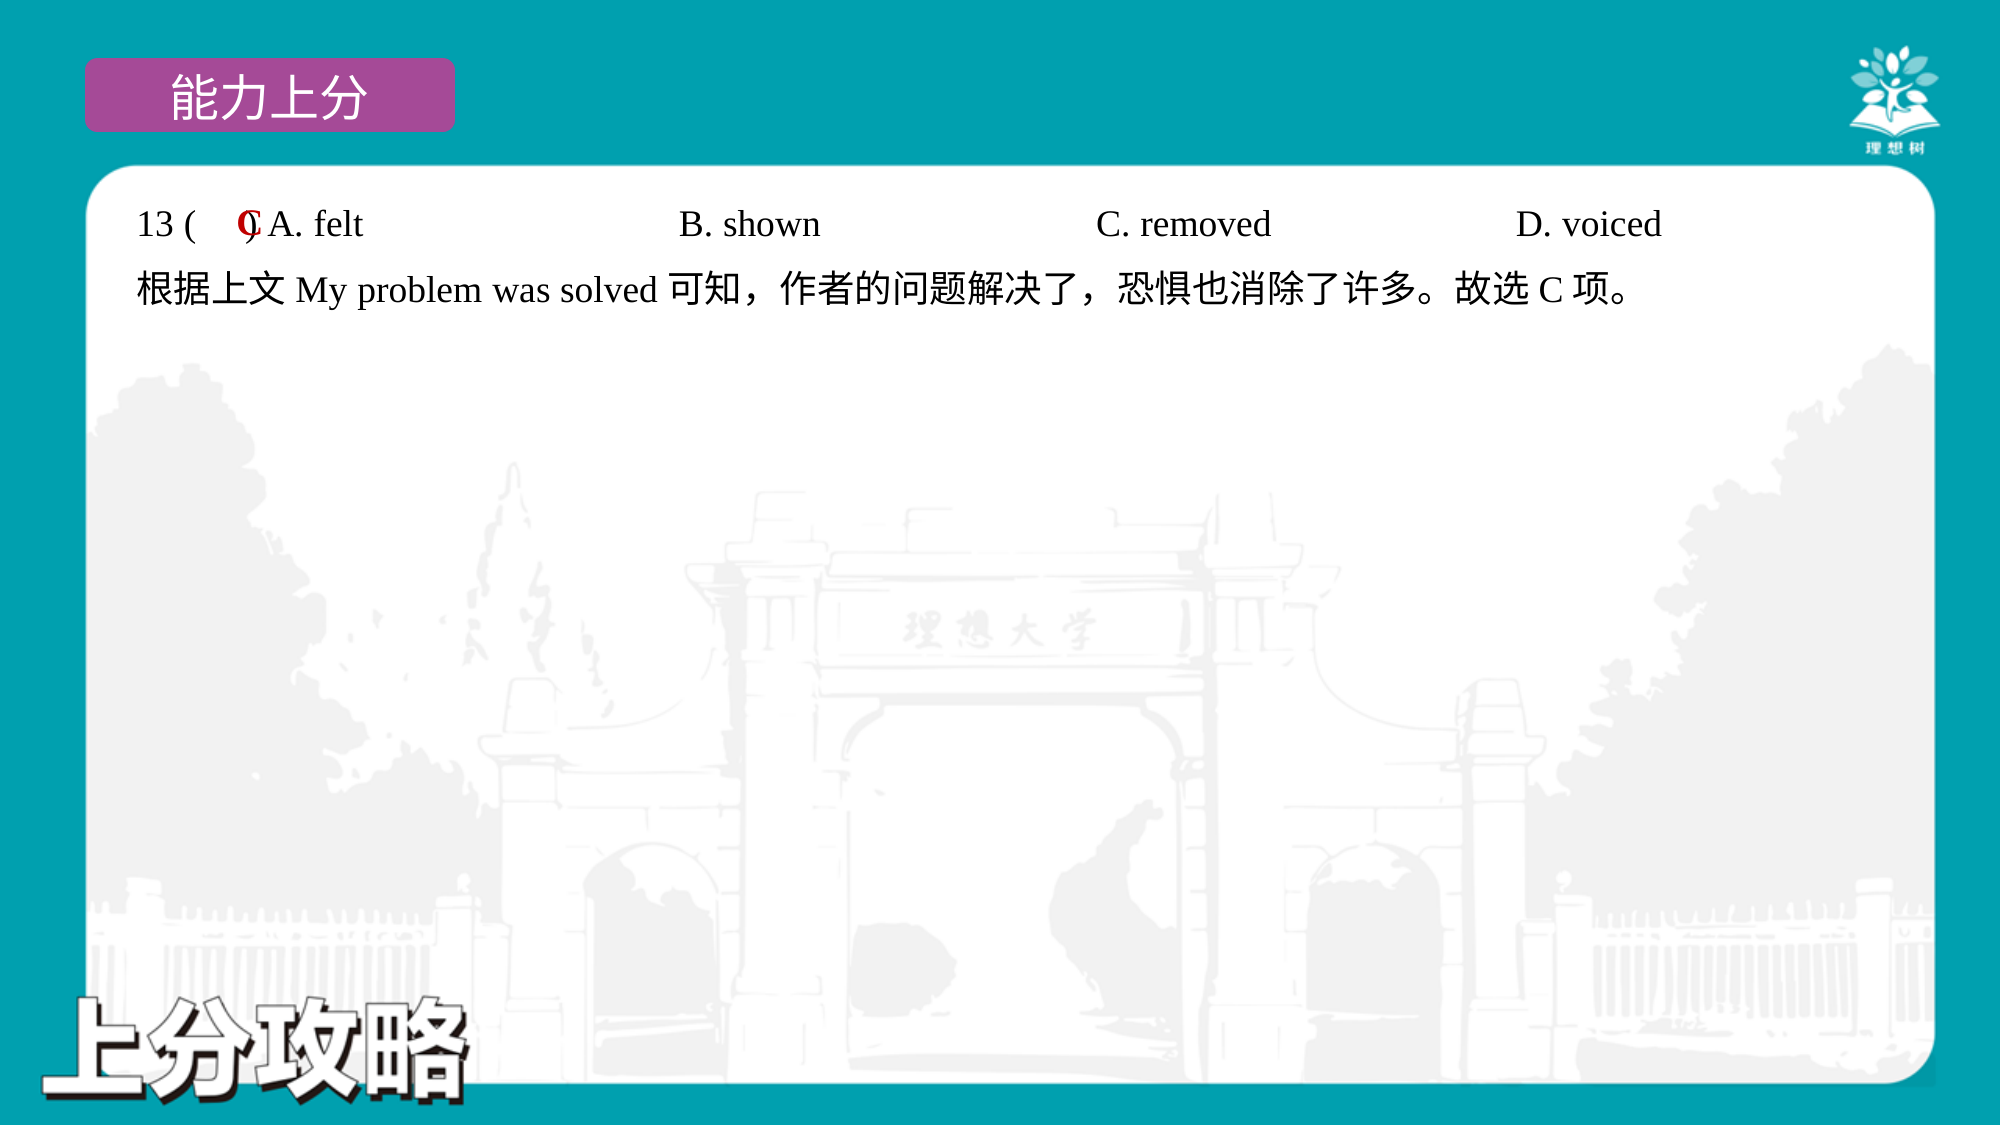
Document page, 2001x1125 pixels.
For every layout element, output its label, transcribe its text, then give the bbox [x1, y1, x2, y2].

text_box 根据上文My problem was solved可知，作者的问题解决了，恐惧也消除了许多。故选C项。 [136, 243, 1865, 303]
picture [0, 0, 2000, 1125]
text_box C [222, 176, 278, 236]
text_box 13 ( ) A. felt B. shown C. removed D. voiced [136, 176, 1865, 237]
